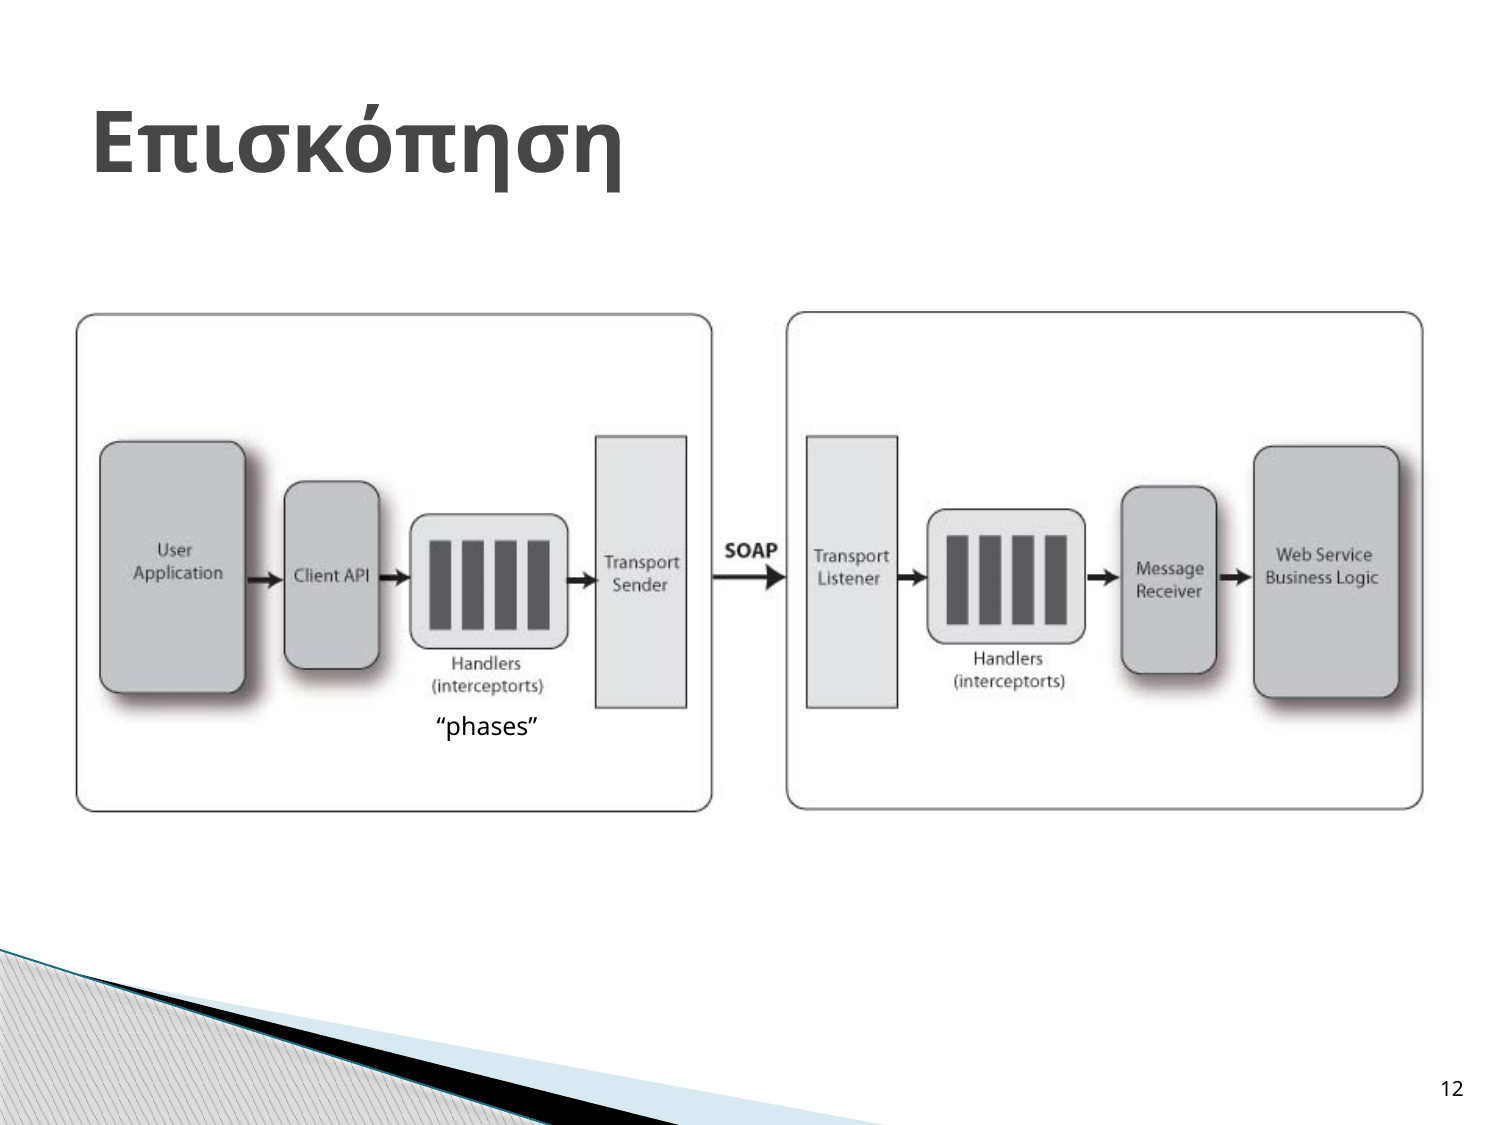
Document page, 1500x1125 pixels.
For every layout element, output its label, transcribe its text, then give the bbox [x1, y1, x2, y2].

slide_number 12 [1418, 1051, 1479, 1112]
picture [62, 299, 1438, 826]
title Επισκόπηση [75, 45, 1425, 233]
